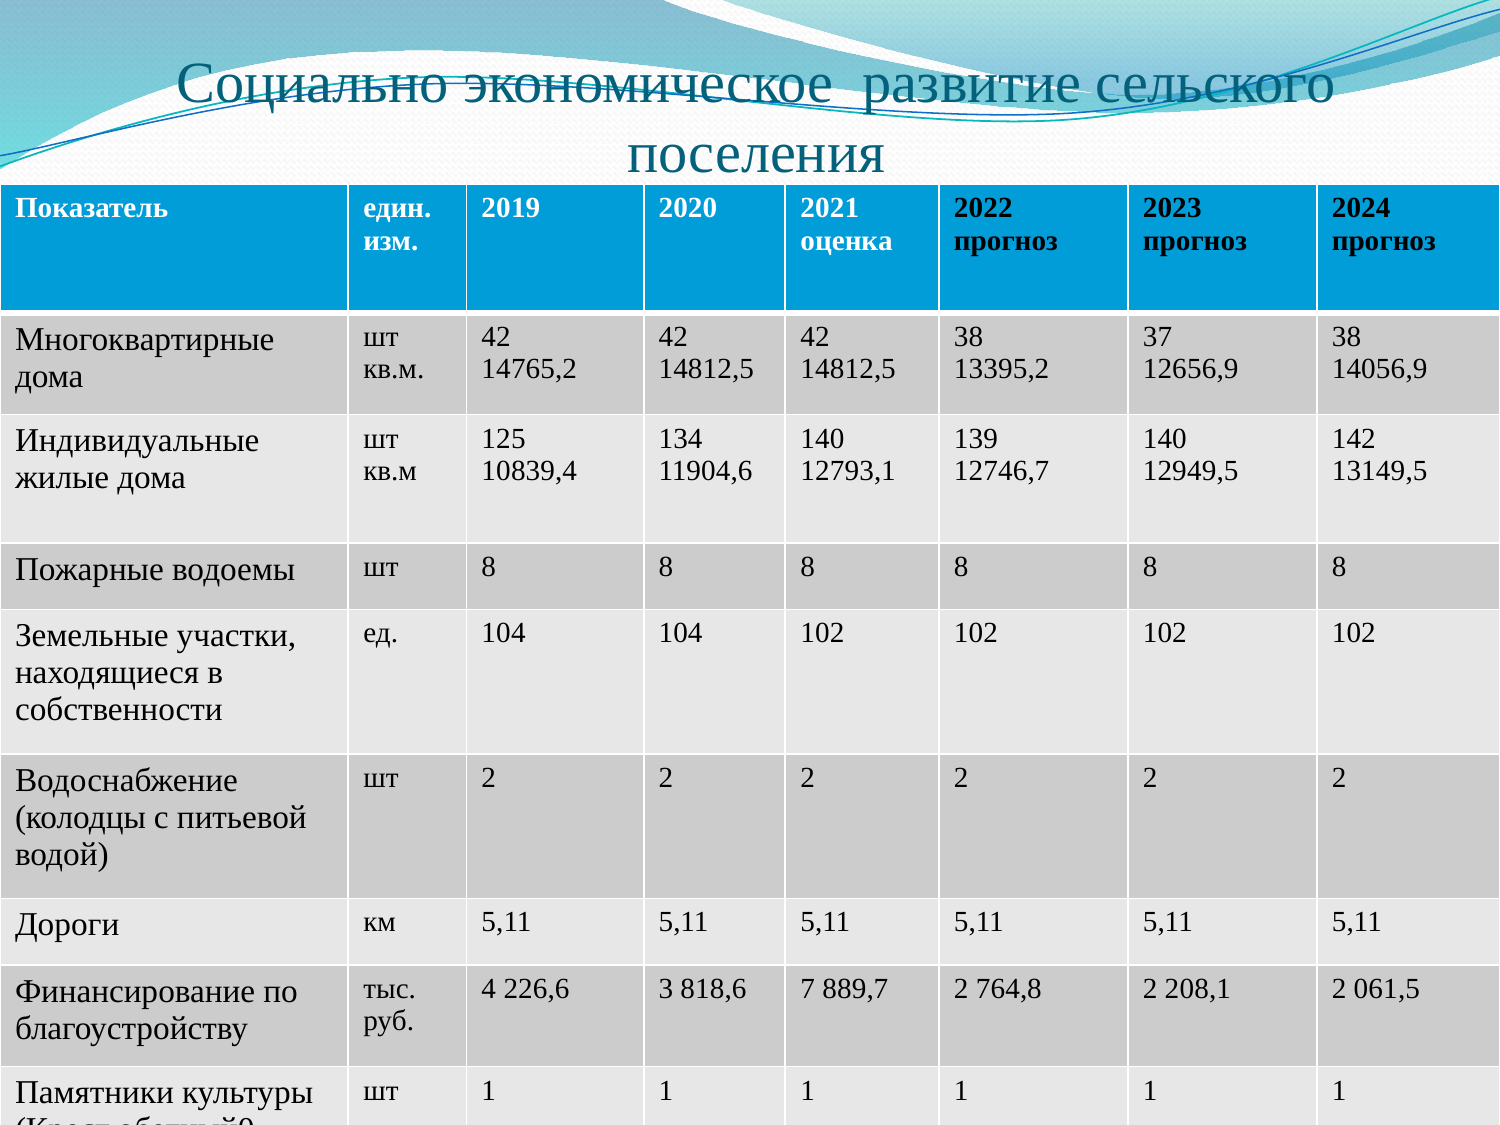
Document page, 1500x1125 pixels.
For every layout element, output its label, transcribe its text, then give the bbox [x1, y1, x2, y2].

table_cell 1 [1318, 1067, 1499, 1125]
title Социально экономическое развитие сельского поселения [75, 30, 1438, 185]
table_cell Памятники культуры (Крест обетный0 [1, 1067, 347, 1125]
table_cell 140 12949,5 [1129, 415, 1316, 542]
table_cell 8 [940, 544, 1127, 609]
table_header един. изм. [349, 185, 466, 310]
table_cell 3 818,6 [645, 966, 784, 1066]
table_cell 42 14812,5 [786, 316, 938, 414]
table_cell Водоснабжение (колодцы с питьевой водой) [1, 755, 347, 898]
table_cell км [349, 899, 466, 964]
table_cell 2 [1129, 755, 1316, 898]
table_cell 104 [645, 610, 784, 753]
table_cell 8 [645, 544, 784, 609]
table_cell 2 [1318, 755, 1499, 898]
table_cell 2 061,5 [1318, 966, 1499, 1066]
table_cell Земельные участки, находящиеся в собственности [1, 610, 347, 753]
table_cell 142 13149,5 [1318, 415, 1499, 542]
table_cell Пожарные водоемы [1, 544, 347, 609]
table_cell 104 [467, 610, 643, 753]
table_header 2019 [467, 185, 643, 310]
table_cell шт кв.м. [349, 316, 466, 414]
table_cell шт кв.м [349, 415, 466, 542]
table_cell 140 12793,1 [786, 415, 938, 542]
table_cell 8 [467, 544, 643, 609]
table_cell шт [349, 1067, 466, 1125]
table_cell Многоквартирные дома [1, 316, 347, 414]
table_cell 102 [1318, 610, 1499, 753]
table_cell 125 10839,4 [467, 415, 643, 542]
table_cell 8 [1318, 544, 1499, 609]
table_cell 5,11 [940, 899, 1127, 964]
table_cell 8 [786, 544, 938, 609]
table_cell Индивидуальные жилые дома [1, 415, 347, 542]
table_header Показатель [1, 185, 347, 310]
table_cell 5,11 [786, 899, 938, 964]
table_cell 2 208,1 [1129, 966, 1316, 1066]
table_cell 102 [1129, 610, 1316, 753]
table_cell 1 [1129, 1067, 1316, 1125]
table_cell Финансирование по благоустройству [1, 966, 347, 1066]
table_cell шт [349, 544, 466, 609]
table_cell 37 12656,9 [1129, 316, 1316, 414]
table_cell 5,11 [1129, 899, 1316, 964]
table_header 2021 оценка [786, 185, 938, 310]
table_cell ед. [349, 610, 466, 753]
table_cell шт [349, 755, 466, 898]
table_cell Дороги [1, 899, 347, 964]
table_cell 2 764,8 [940, 966, 1127, 1066]
table_cell 2 [940, 755, 1127, 898]
table_cell 42 14812,5 [645, 316, 784, 414]
table_cell 5,11 [467, 899, 643, 964]
table_cell 42 14765,2 [467, 316, 643, 414]
table_header 2024 прогноз [1318, 185, 1499, 310]
table_cell 139 12746,7 [940, 415, 1127, 542]
table_cell 1 [940, 1067, 1127, 1125]
table_cell 38 14056,9 [1318, 316, 1499, 414]
table_header 2022 прогноз [940, 185, 1127, 310]
table_cell 134 11904,6 [645, 415, 784, 542]
table_cell 38 13395,2 [940, 316, 1127, 414]
table_header 2023 прогноз [1129, 185, 1316, 310]
table_cell 8 [1129, 544, 1316, 609]
table_cell 5,11 [1318, 899, 1499, 964]
table_cell 2 [786, 755, 938, 898]
table_cell 7 889,7 [786, 966, 938, 1066]
table_header 2020 [645, 185, 784, 310]
table_cell 1 [645, 1067, 784, 1125]
table_cell тыс. руб. [349, 966, 466, 1066]
table_cell 102 [786, 610, 938, 753]
table_cell 5,11 [645, 899, 784, 964]
table_cell 4 226,6 [467, 966, 643, 1066]
table_cell 1 [467, 1067, 643, 1125]
table_cell 102 [940, 610, 1127, 753]
table_cell 2 [467, 755, 643, 898]
table_cell 1 [786, 1067, 938, 1125]
table_cell 2 [645, 755, 784, 898]
